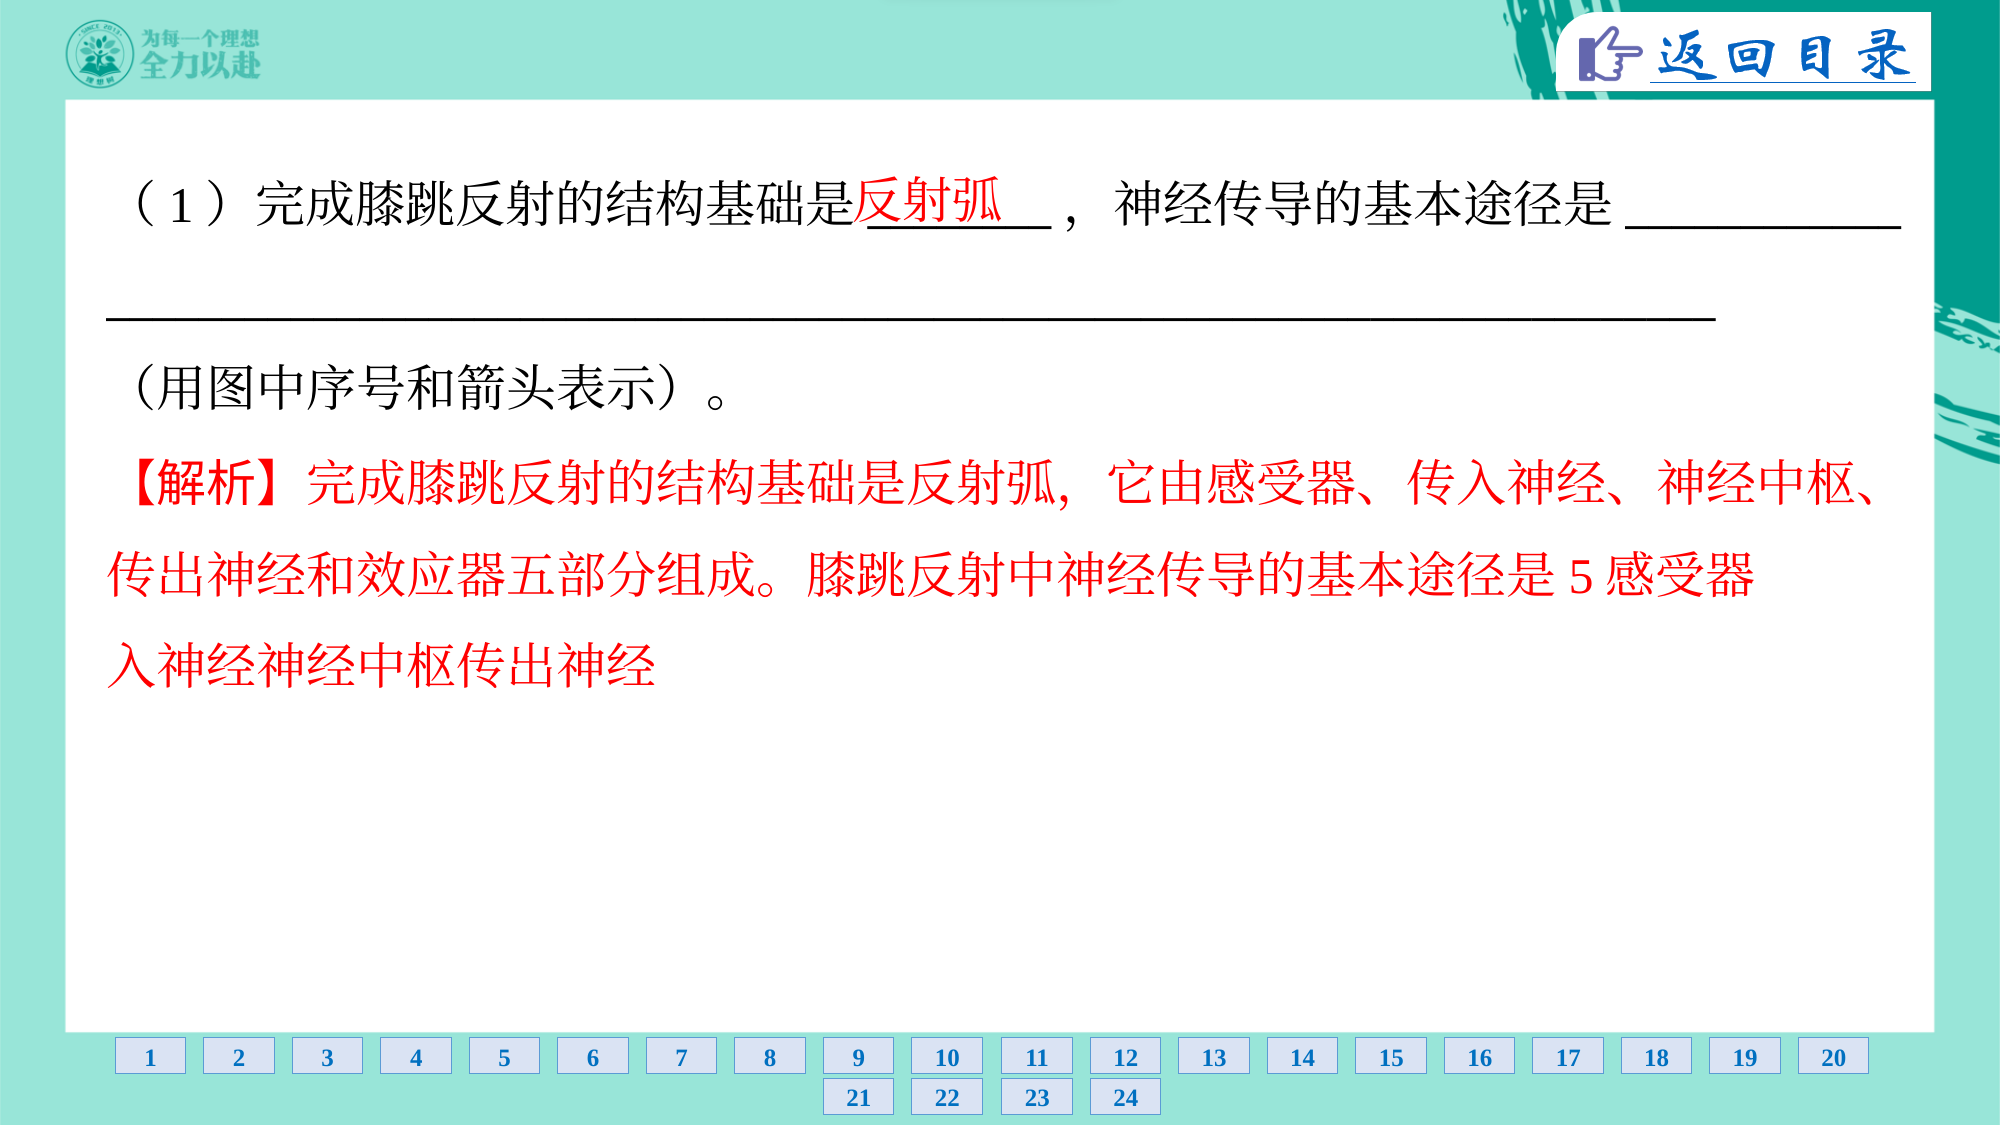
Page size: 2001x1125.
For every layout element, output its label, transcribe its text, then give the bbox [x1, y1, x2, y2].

text_box 反射弧 [834, 136, 1021, 228]
picture [0, 0, 2000, 1125]
text_box （1）完成膝跳反射的结构基础是________，神经传导的基本途径是____________ ______________________________________________________________________ （用图中序号和箭头表示）。 [106, 141, 1895, 416]
